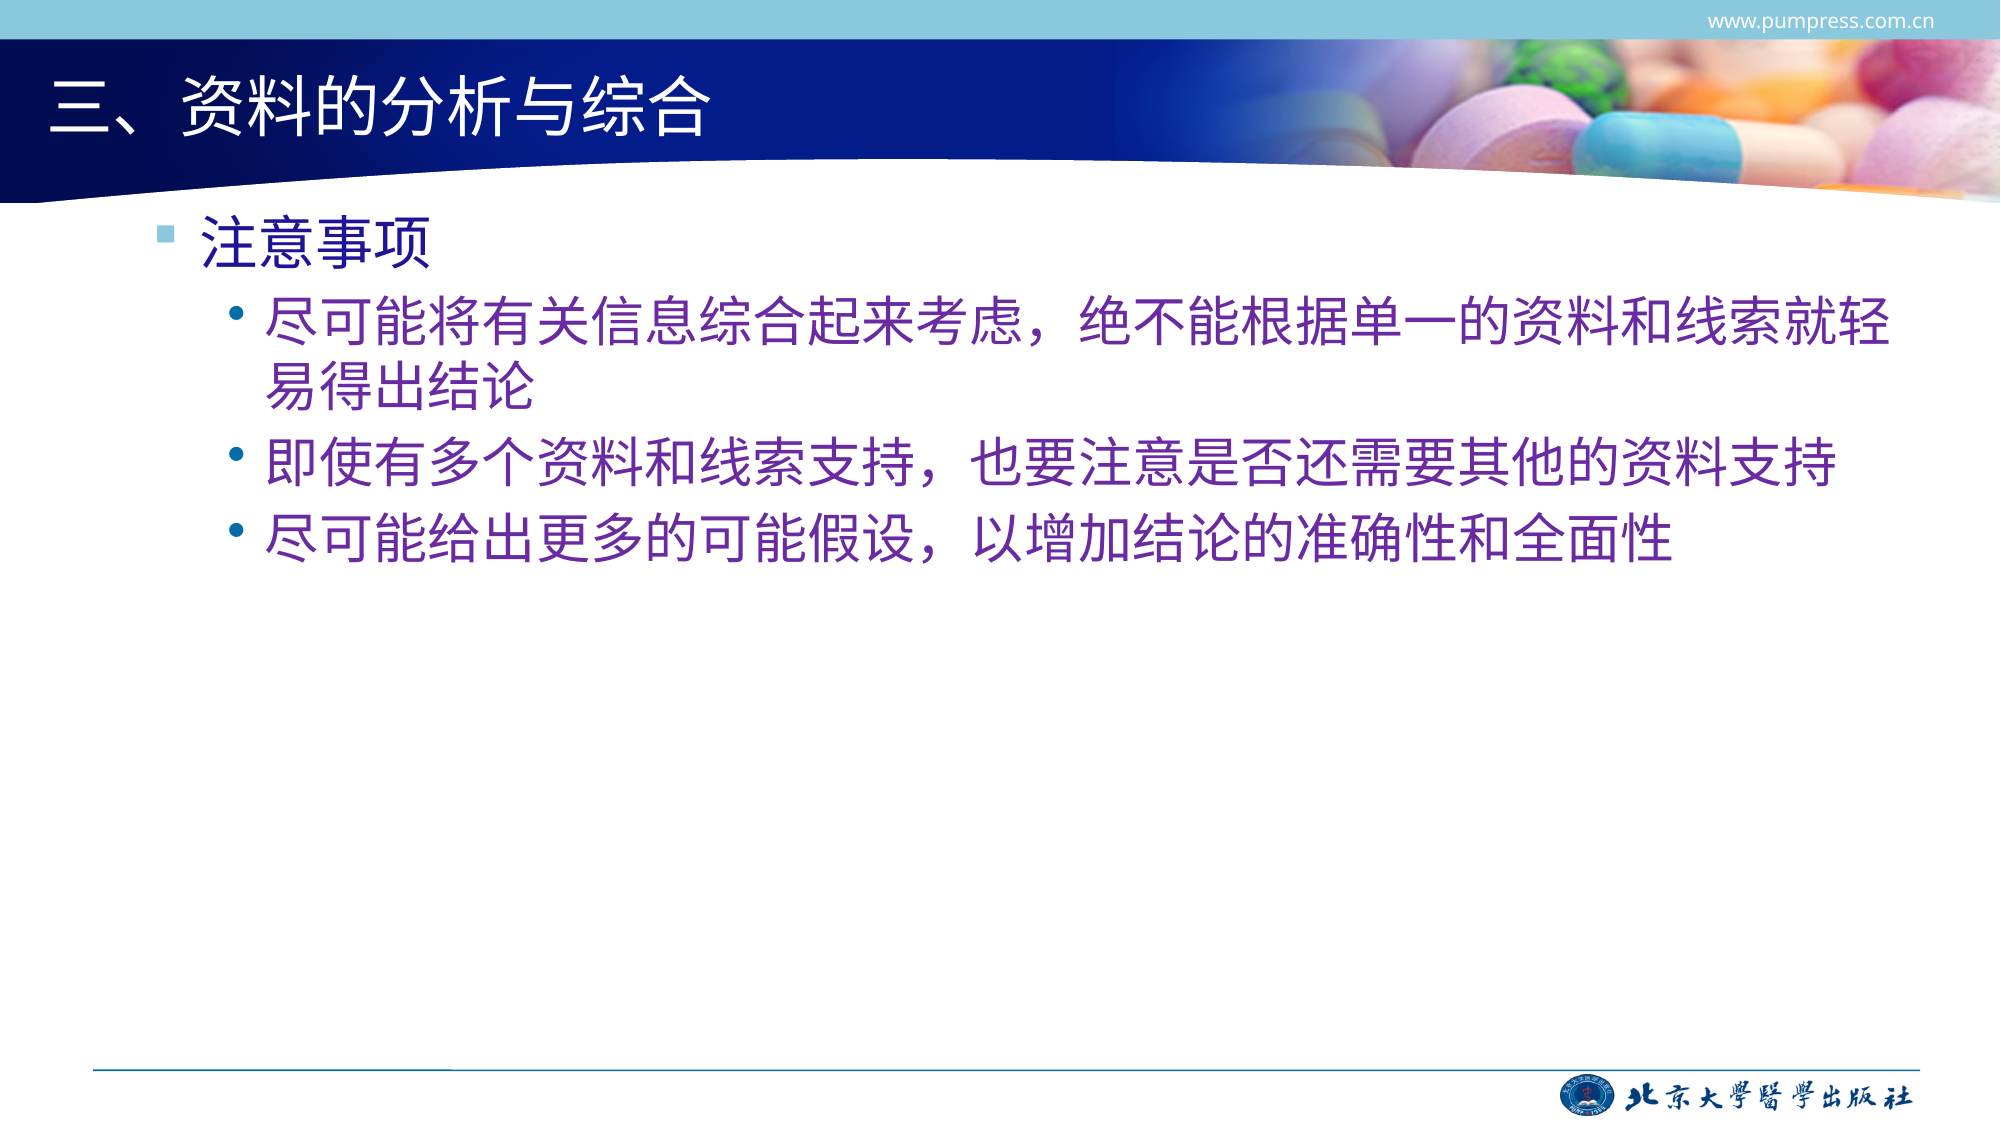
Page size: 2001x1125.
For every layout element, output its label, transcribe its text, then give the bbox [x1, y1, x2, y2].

title 三、资料的分析与综合 [30, 58, 1799, 152]
picture [0, 40, 2000, 203]
picture [1560, 1074, 1915, 1118]
list 注意事项 尽可能将有关信息综合起来考虑，绝不能根据单一的资料和线索就轻易得出结论 即使有多个资料和线索支持，也要注意是否还需要其他的资料支持 尽可能给出更多的可能假设，以增加结论的准确性和全面性 [62, 198, 1947, 1000]
slide_number www.pumpress.com.cn [1366, 0, 1951, 38]
